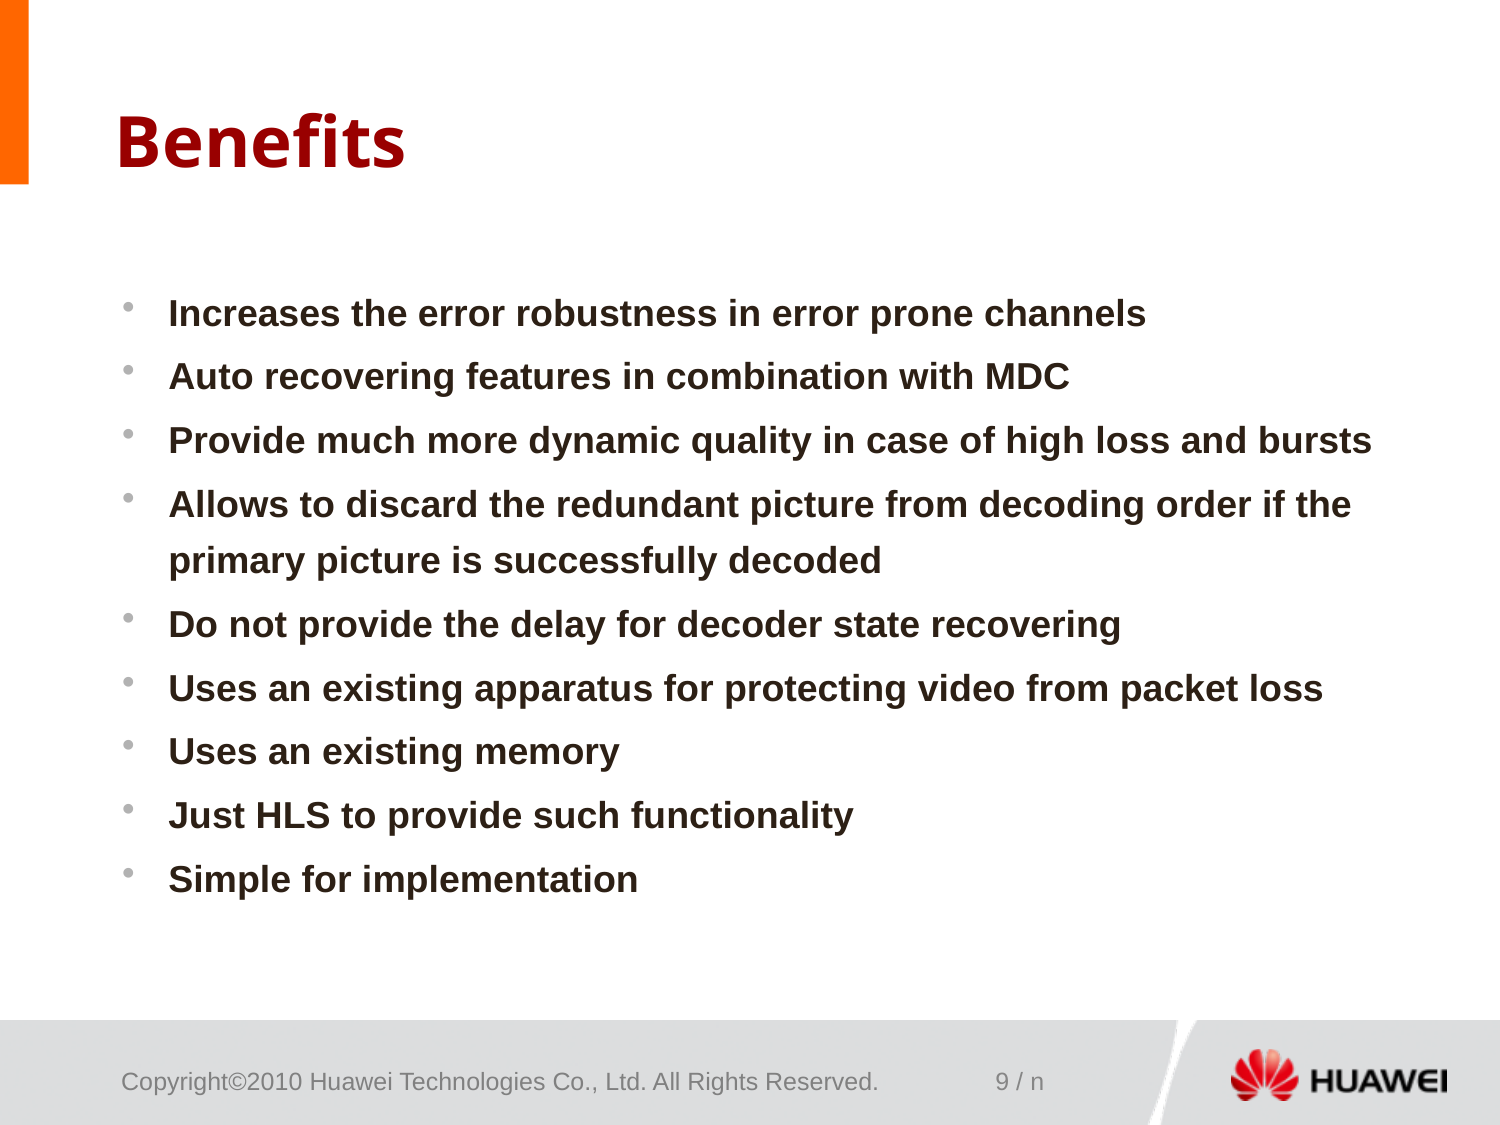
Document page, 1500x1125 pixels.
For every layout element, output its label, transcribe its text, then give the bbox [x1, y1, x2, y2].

title Benefits [99, 45, 1447, 233]
picture [0, 1020, 1500, 1125]
list Increases the error robustness in error prone channels Auto recovering features in combination with MDC Provide much more dynamic quality in case of high loss and bursts Allows to discard the redundant picture from decoding order if the primary picture is successfully decoded Do not provide the delay for decoder state recovering Uses an existing apparatus for protecting video from packet loss Uses an existing memory Just HLS to provide such functionality Simple for implementation [107, 270, 1447, 947]
